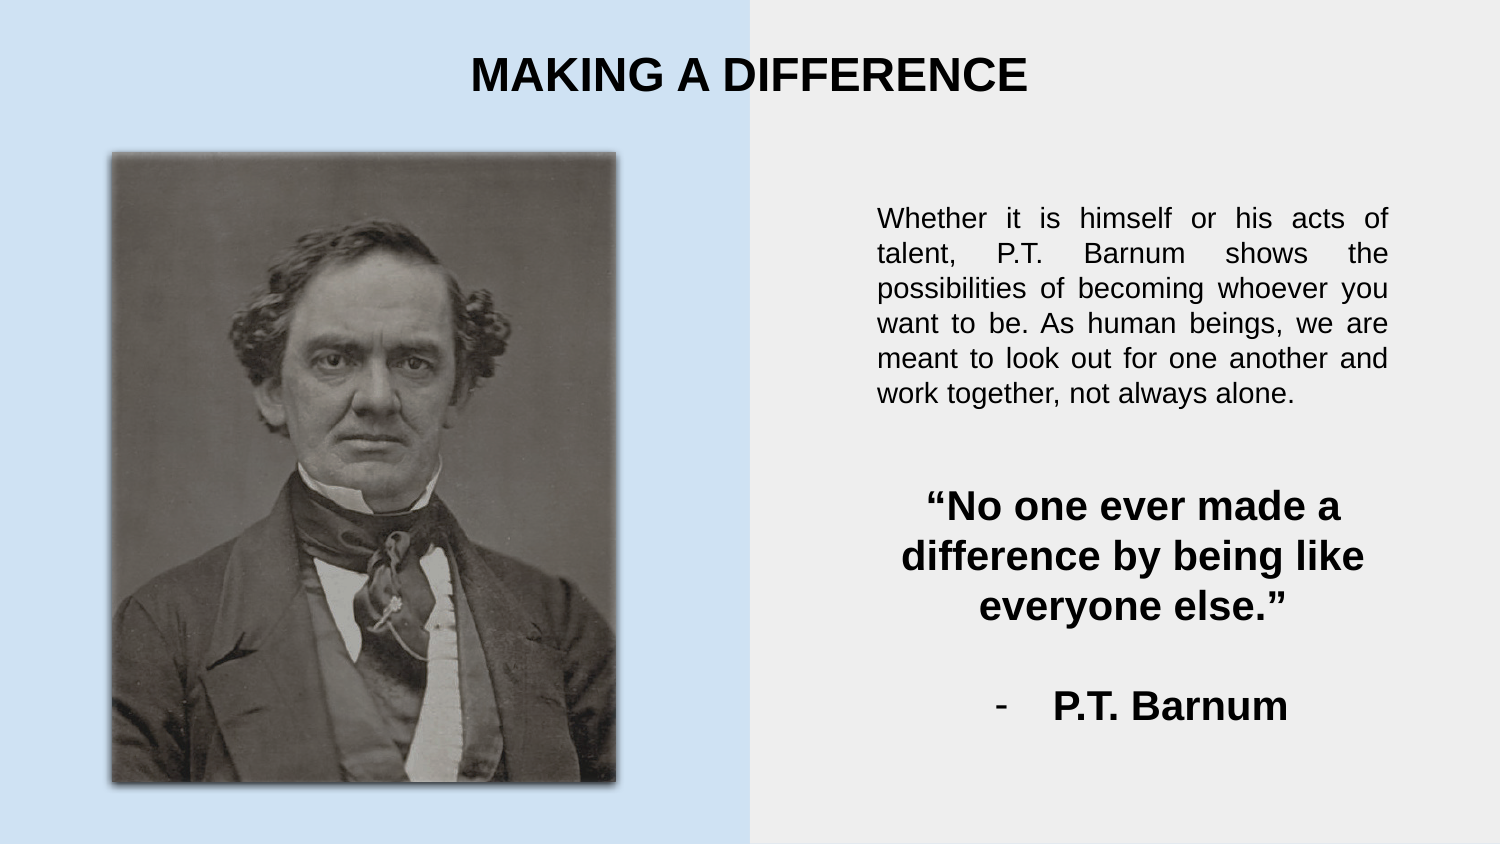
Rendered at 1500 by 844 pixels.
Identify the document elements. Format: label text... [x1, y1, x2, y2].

text_box Whether it is himself or his acts of talent, P.T. Barnum shows the possibilities of becoming whoever you want to be. As human beings, we are meant to look out for one another and work together, not always alone. “No one ever made a difference by being like everyone else.” P.T. Barnum [862, 184, 1405, 744]
picture [111, 152, 616, 782]
text_box MAKING A DIFFERENCE [57, 28, 1443, 116]
